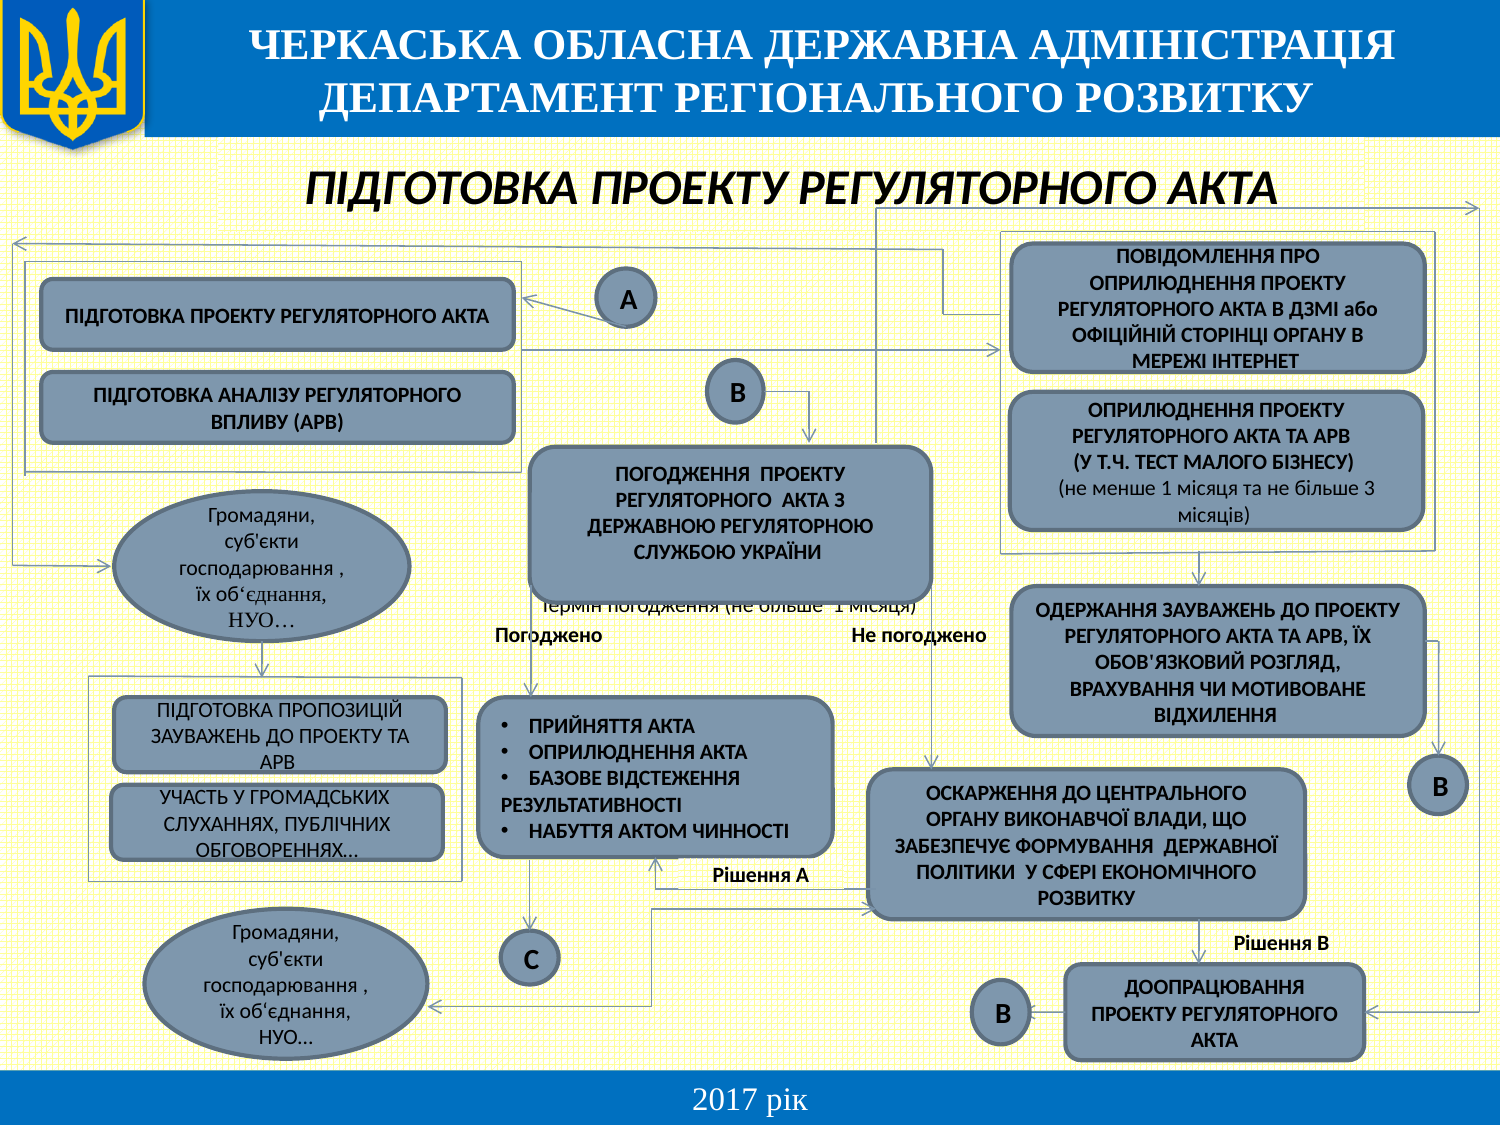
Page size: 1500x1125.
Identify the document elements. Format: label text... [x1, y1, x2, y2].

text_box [881, 243, 944, 250]
text_box В [704, 359, 766, 425]
text_box УЧАСТЬ У ГРОМАДСЬКИХ СЛУХАННЯХ, ПУБЛІЧНИХ ОБГОВОРЕННЯХ… [108, 782, 445, 862]
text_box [427, 908, 876, 1007]
text_box ПІДГОТОВКА ПРОЕКТУ РЕГУЛЯТОРНОГО АКТА [39, 276, 516, 352]
text_box ПРИЙНЯТТЯ АКТА ОПРИЛЮДНЕННЯ АКТА БАЗОВЕ ВІДСТЕЖЕННЯ РЕЗУЛЬТАТИВНОСТІ НАБУТТЯ АКТОМ ЧИННОСТІ [476, 695, 835, 860]
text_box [13, 243, 871, 250]
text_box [1005, 550, 1198, 555]
title ЧЕРКАСЬКА ОБЛАСНА ДЕРЖАВНА АДМІНІСТРАЦІЯ ДЕПАРТАМЕНТ РЕГІОНАЛЬНОГО РОЗВИТКУ [151, 0, 1500, 138]
text_box Громадяни, суб'єкти господарювання , їх об‘єднання, НУО… [142, 906, 423, 1061]
text_box ПІДГОТОВКА АНАЛІЗУ РЕГУЛЯТОРНОГО ВПЛИВУ (АРВ) [39, 369, 516, 445]
text_box В [1407, 753, 1470, 817]
picture [0, 0, 145, 151]
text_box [1200, 550, 1435, 555]
text_box ОПРИЛЮДНЕННЯ ПРОЕКТУ РЕГУЛЯТОРНОГО АКТА ТА АРВ (У Т.Ч. ТЕСТ МАЛОГО БІЗНЕСУ) (не менше 1 місяця та не більше 3 місяців) [1007, 389, 1426, 533]
text_box Громадяни, суб'єкти господарювання , їх об‘єднання, НУО… [112, 489, 412, 644]
text_box В [969, 977, 1032, 1047]
list Термін погодження (не більше 1 місяця) Погоджено Не погоджено [0, 150, 1365, 1071]
text_box Рішення А [678, 858, 844, 888]
text_box ДООПРАЦЮВАННЯ ПРОЕКТУ РЕГУЛЯТОРНОГО АКТА [1063, 962, 1367, 1063]
text_box ПОГОДЖЕННЯ ПРОЕКТУ РЕГУЛЯТОРНОГО АКТА З ДЕРЖАВНОЮ РЕГУЛЯТОРНОЮ СЛУЖБОЮ УКРАЇНИ [527, 444, 934, 605]
text_box А [594, 266, 658, 329]
text_box ОСКАРЖЕННЯ ДО ЦЕНТРАЛЬНОГО ОРГАНУ ВИКОНАВЧОЇ ВЛАДИ, ЩО ЗАБЕЗПЕЧУЄ ФОРМУВАННЯ ДЕРЖАВНОЇ ПОЛІТИКИ У СФЕРІ ЕКОНОМІЧНОГО РОЗВИТКУ [866, 767, 1308, 922]
text_box ОДЕРЖАННЯ ЗАУВАЖЕНЬ ДО ПРОЕКТУ РЕГУЛЯТОРНОГО АКТА ТА АРВ, ЇХ ОБОВ'ЯЗКОВИЙ РОЗГЛЯД, ВРАХУВАННЯ ЧИ МОТИВОВАНЕ ВІДХИЛЕННЯ [1009, 583, 1427, 739]
list 2017 рік [0, 1070, 1500, 1125]
text_box ПІДГОТОВКА ПРОЕКТУ РЕГУЛЯТОРНОГО АКТА [218, 137, 1365, 150]
text_box ПОВІДОМЛЕННЯ ПРО ОПРИЛЮДНЕННЯ ПРОЕКТУ РЕГУЛЯТОРНОГО АКТА В ДЗМІ або ОФІЦІЙНІЙ СТОРІНЦІ ОРГАНУ В МЕРЕЖІ ІНТЕРНЕТ [1009, 241, 1427, 375]
text_box ПІДГОТОВКА ПРОПОЗИЦІЙ ЗАУВАЖЕНЬ ДО ПРОЕКТУ ТА АРВ [111, 695, 448, 775]
